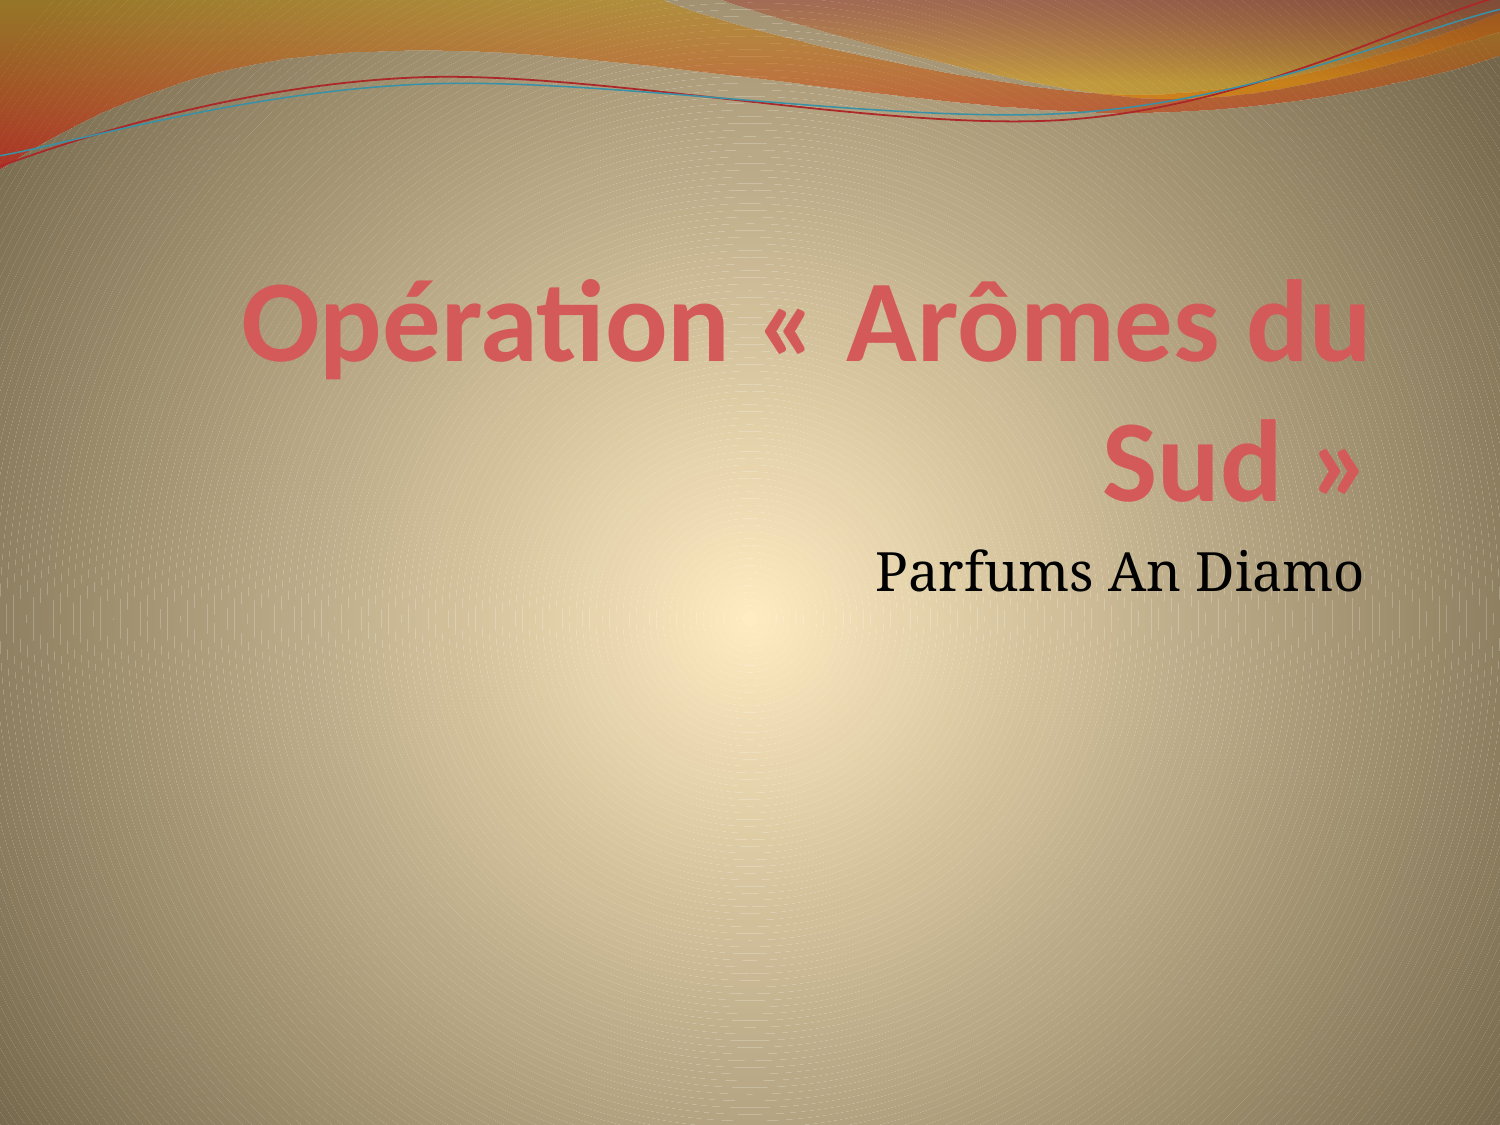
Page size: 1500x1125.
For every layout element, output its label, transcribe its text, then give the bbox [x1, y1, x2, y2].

subtitle Parfums An Diamo [87, 529, 1376, 818]
title Opération « Arômes du Sud » [87, 224, 1376, 525]
